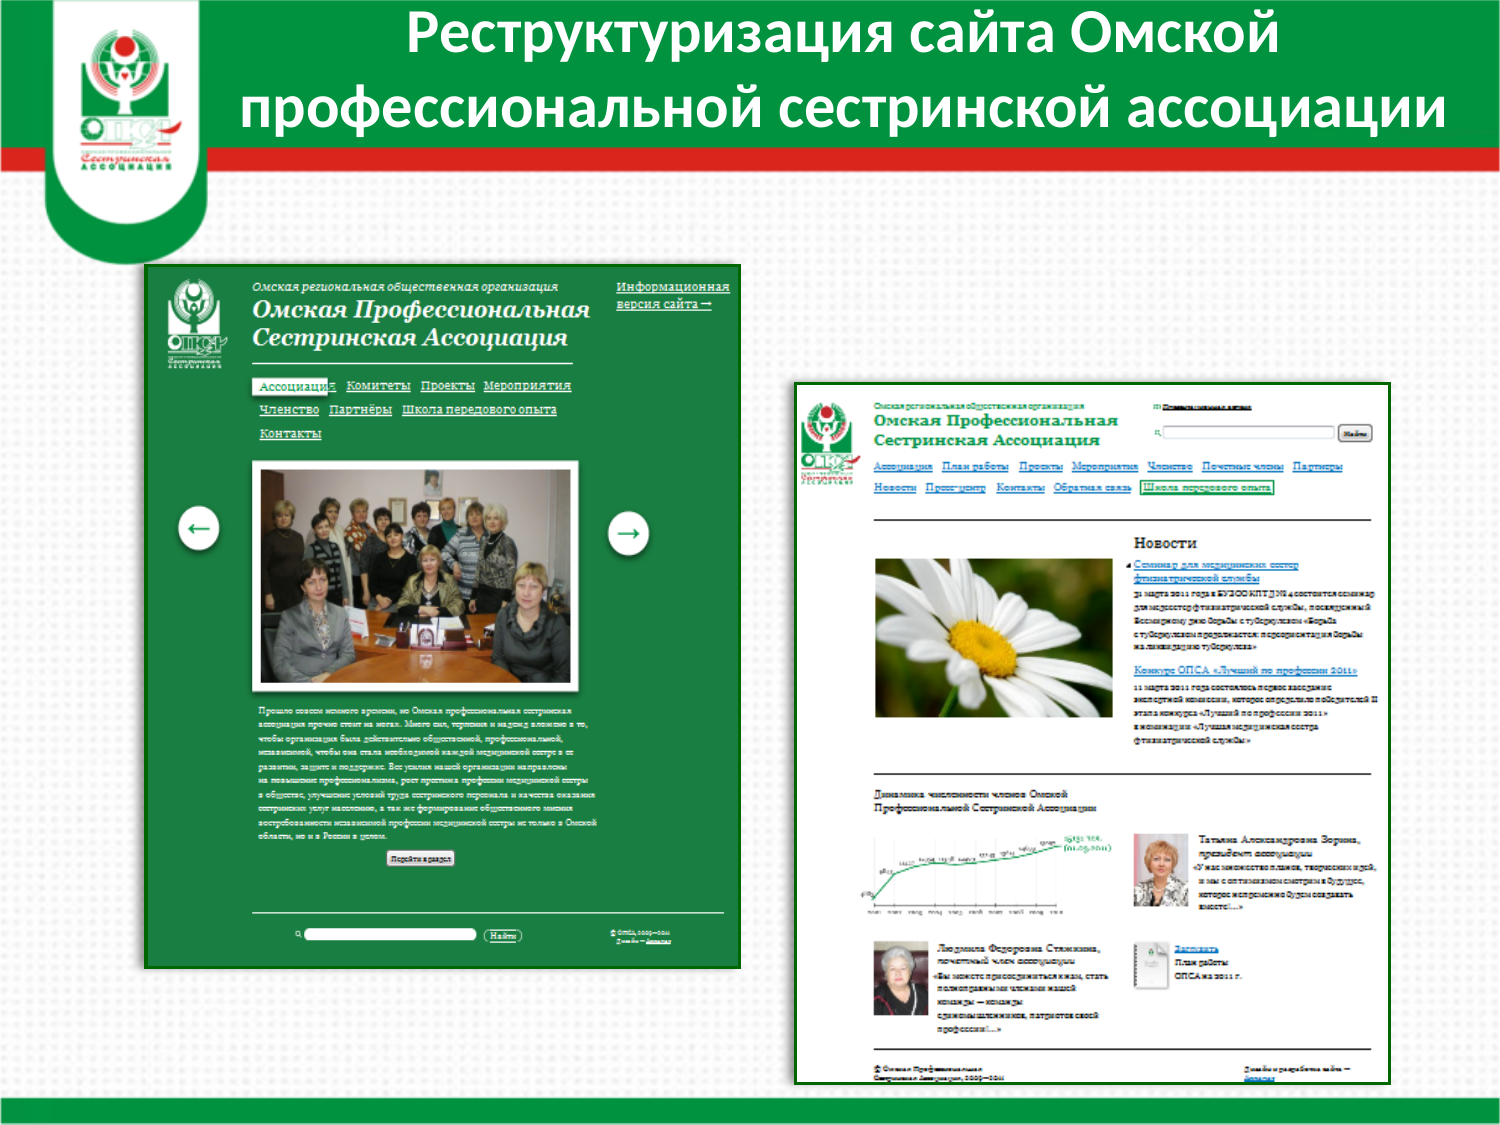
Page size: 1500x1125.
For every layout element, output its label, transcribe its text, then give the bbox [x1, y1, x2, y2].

text_box Реструктуризация сайта Омской профессиональной сестринской ассоциации [182, 0, 1500, 147]
picture [0, 0, 1500, 1125]
